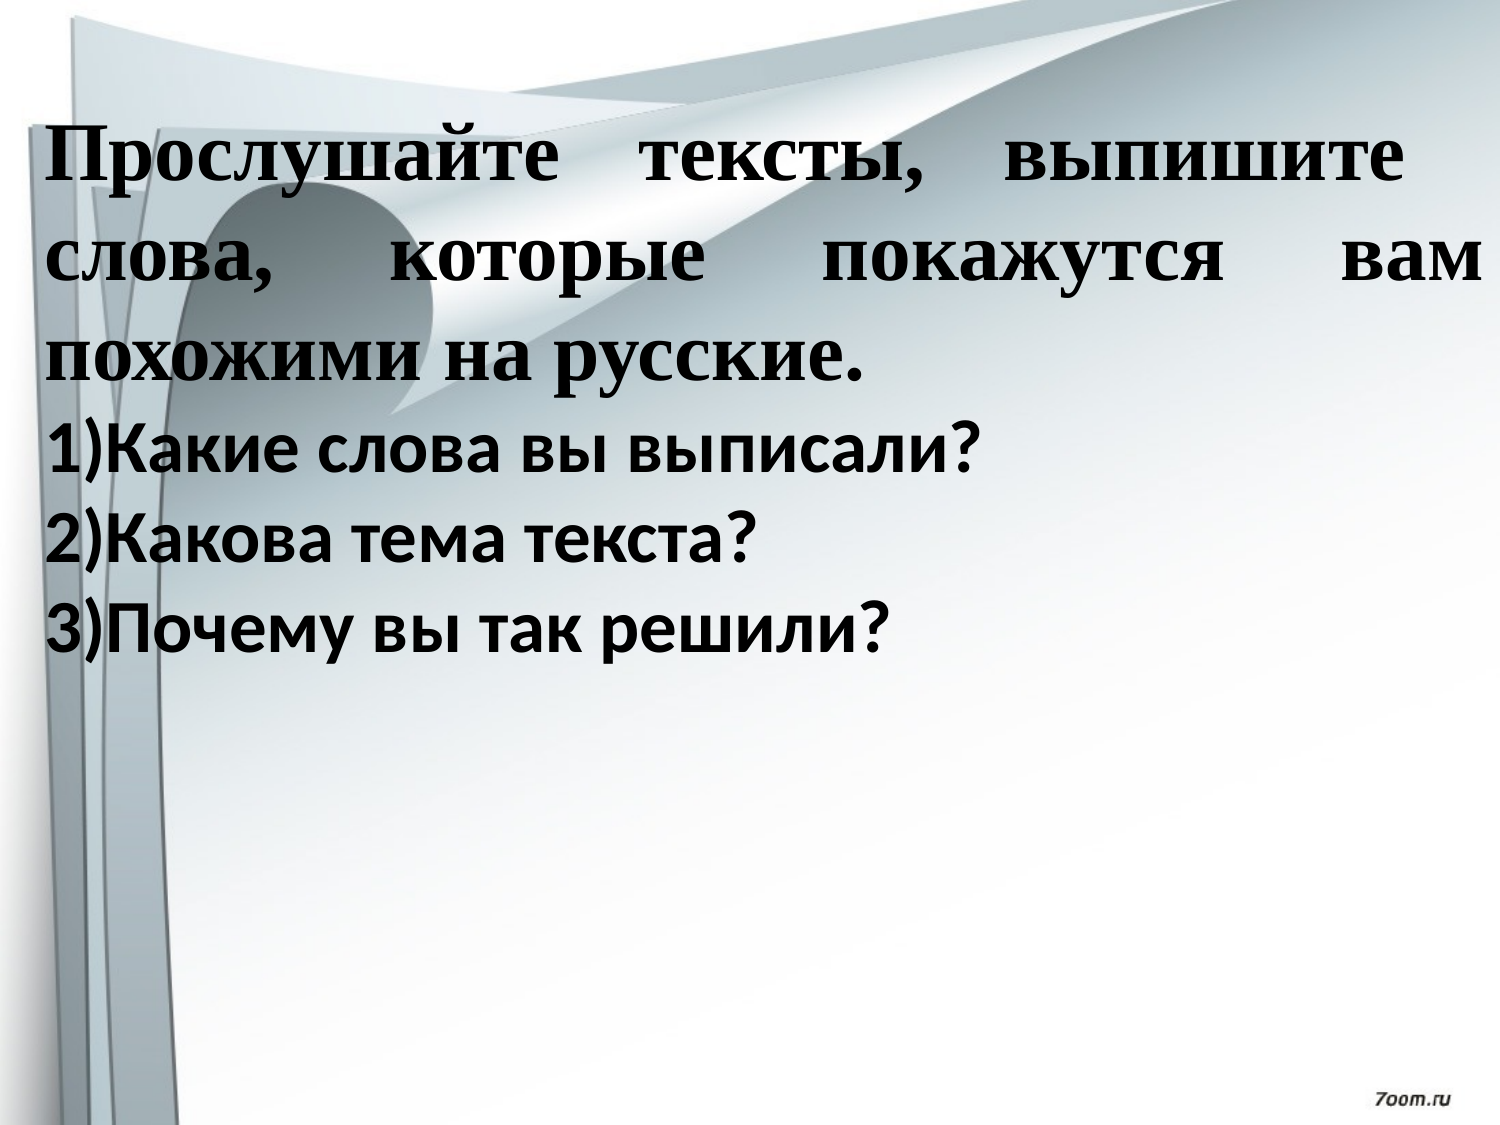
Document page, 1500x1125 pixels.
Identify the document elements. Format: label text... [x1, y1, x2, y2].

picture [0, 0, 1500, 1125]
text_box Прослушайте тексты, выпишите слова, которые покажутся вам похожими на русские. Какие слова вы выписали? Какова тема текста? Почему вы так решили? [29, 90, 1500, 715]
